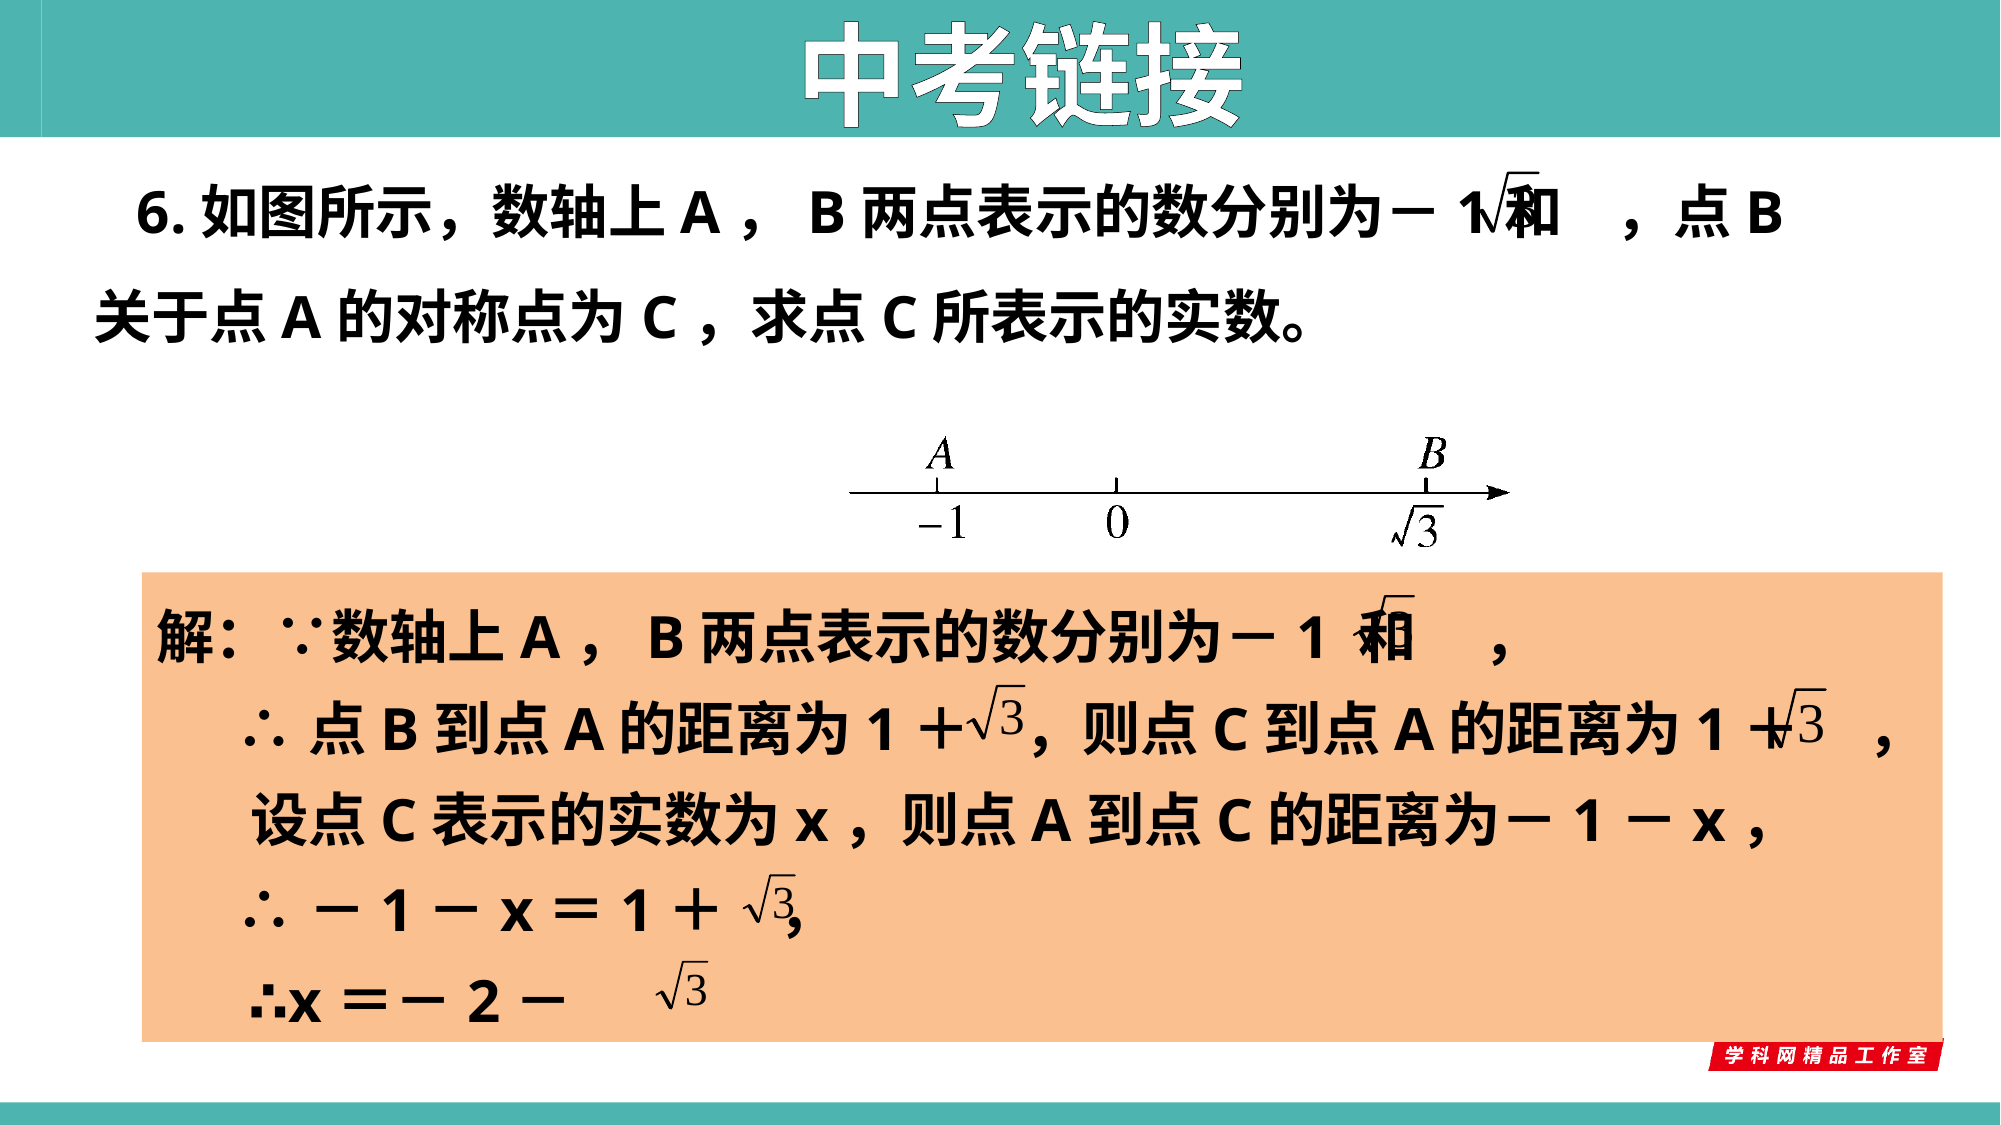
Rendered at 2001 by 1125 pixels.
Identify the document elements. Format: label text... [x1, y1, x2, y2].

text_box [0, 1100, 2000, 1125]
picture [1708, 1038, 1944, 1071]
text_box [1449, 160, 1565, 247]
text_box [944, 674, 1048, 753]
picture [849, 436, 1510, 548]
text_box 6.如图所示，数轴上A，B两点表示的数分别为－1和 ，点B关于点A的对称点为C，求点C所表示的实数。 [78, 149, 1828, 358]
text_box 解：∵数轴上A，B两点表示的数分别为－1 和 ， ∴点B到点A的距离为1＋ ，则点C到点A的距离为1＋ ， 设点C表示的实数为x，则点A到点C的距离为－1－x， ∴－1－x＝1＋ ， ∴x＝－2－ [141, 572, 1943, 1042]
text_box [723, 865, 816, 935]
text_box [1330, 584, 1439, 666]
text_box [1738, 677, 1851, 762]
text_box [635, 951, 729, 1021]
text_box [0, 0, 2000, 138]
